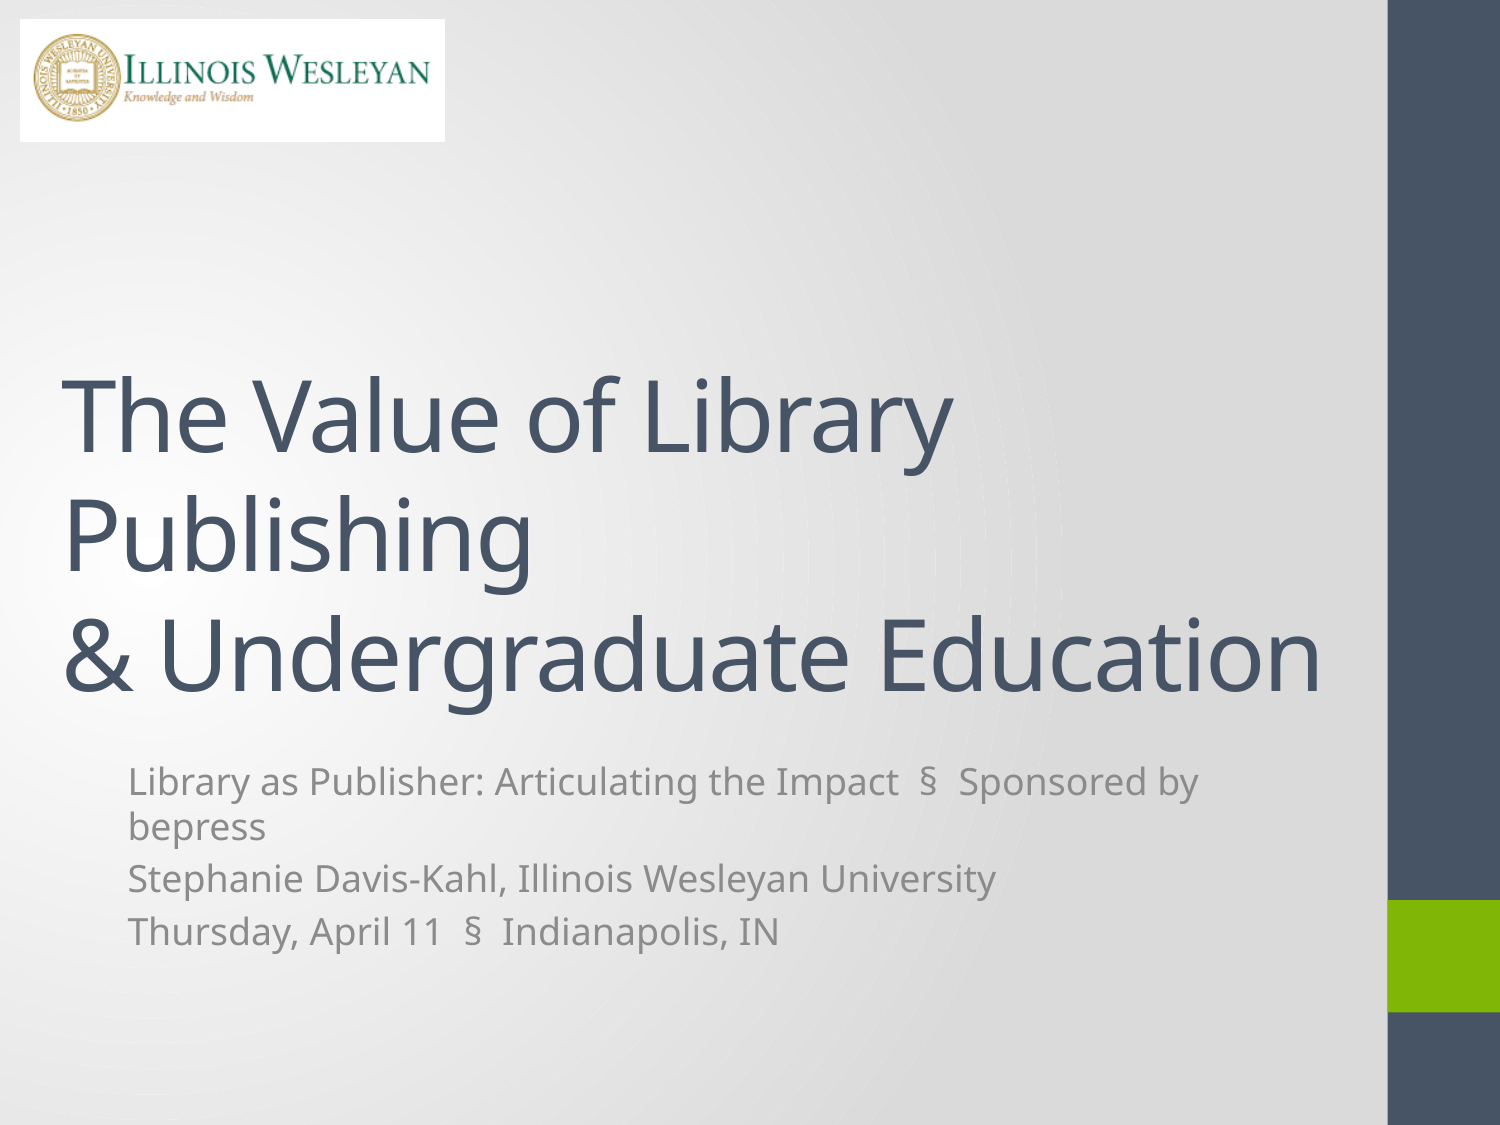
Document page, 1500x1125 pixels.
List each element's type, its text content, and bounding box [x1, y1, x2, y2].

picture [19, 18, 446, 143]
subtitle Library as Publisher: Articulating the Impact § Sponsored by bepress Stephanie Davis-Kahl, Illinois Wesleyan University Thursday, April 11 § Indianapolis, IN [112, 750, 1325, 994]
title The Value of Library Publishing & Undergraduate Education [46, 375, 1383, 720]
